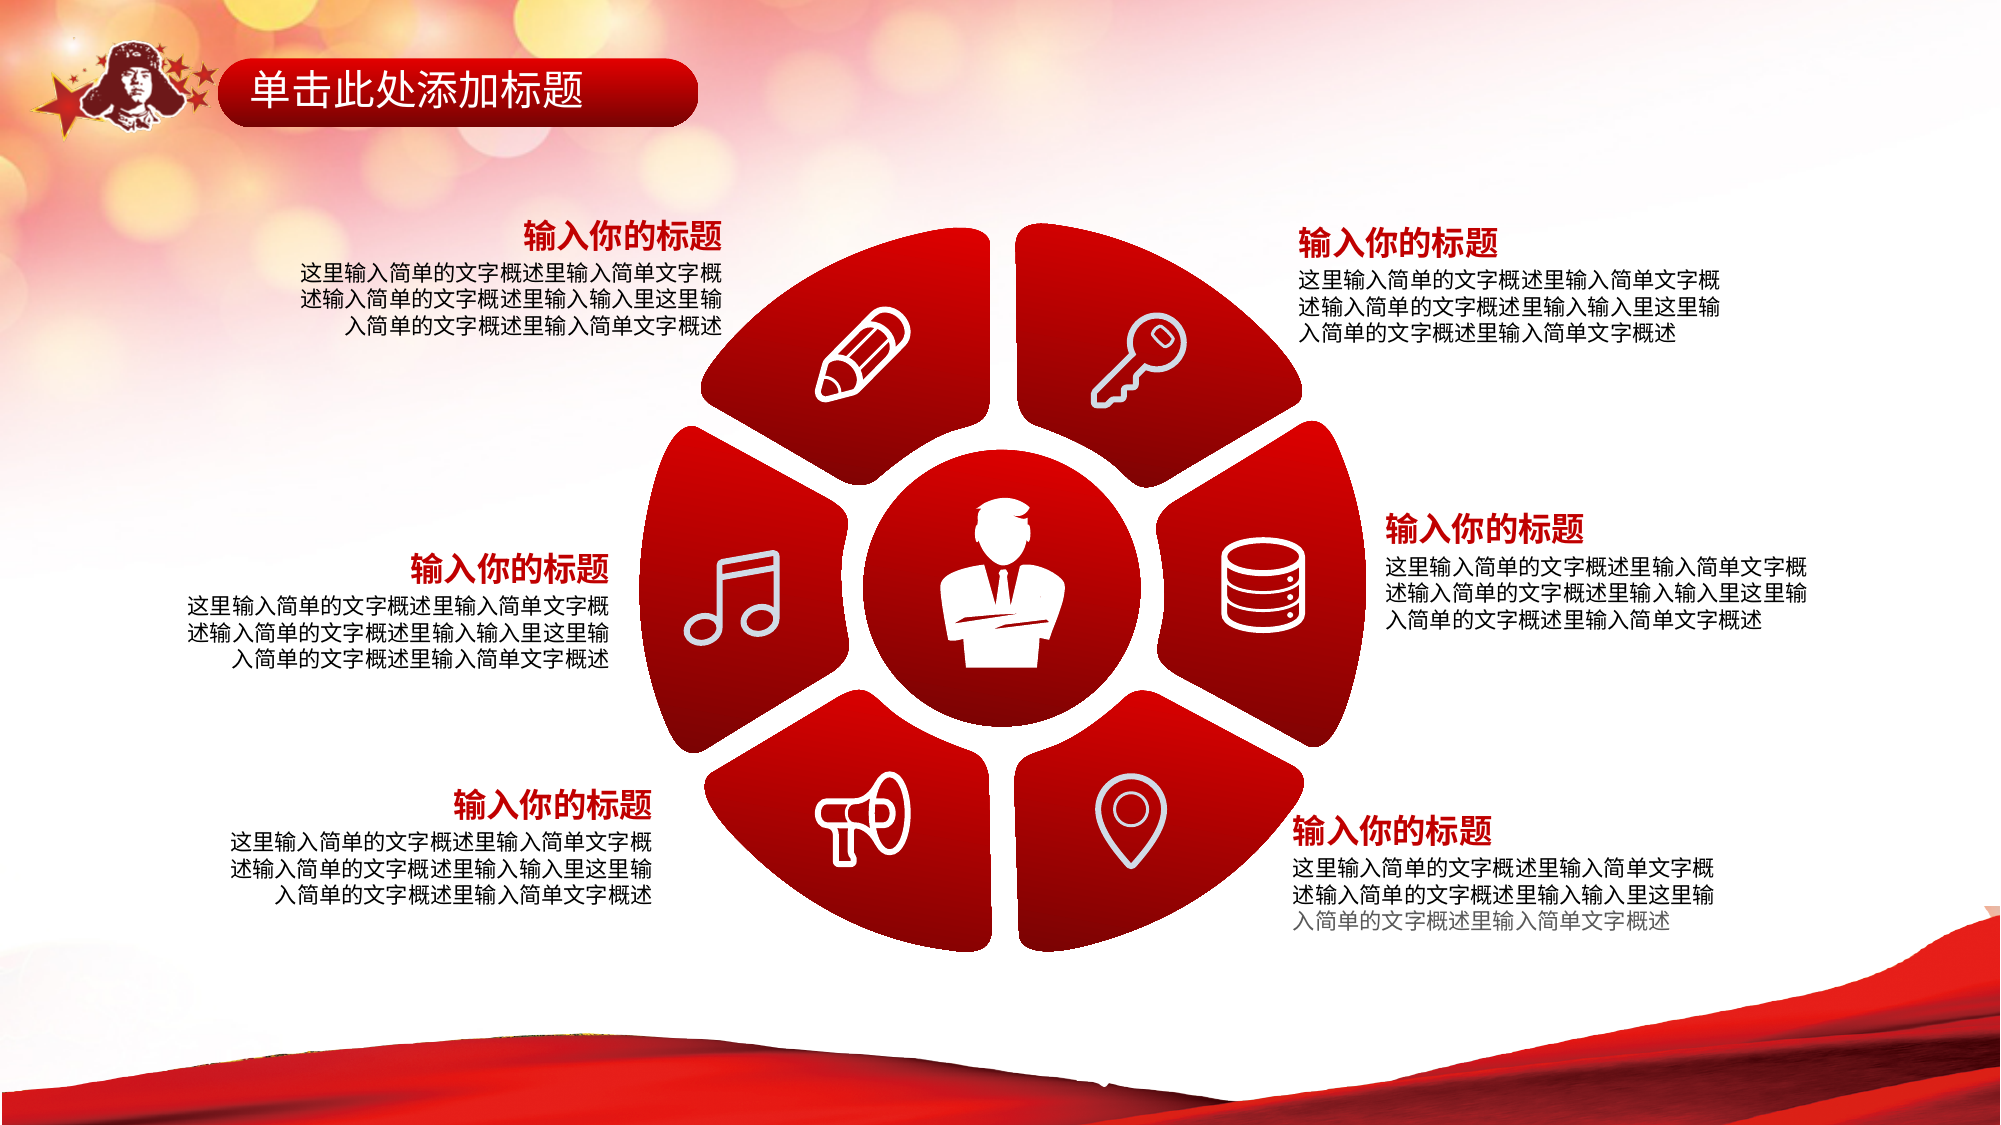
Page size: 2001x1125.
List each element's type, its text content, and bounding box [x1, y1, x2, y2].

text_box 输入你的标题 这里输入简单的文字概述里输入简单文字概述输入简单的文字概述里输入输入里这里输入简单的文字概述里输入简单文字概述 [278, 204, 743, 402]
text_box [229, 57, 700, 129]
text_box [814, 306, 911, 403]
text_box [707, 227, 990, 485]
text_box [704, 689, 991, 906]
text_box [639, 426, 849, 753]
text_box 输入你的标题 这里输入简单的文字概述里输入简单文字概述输入简单的文字概述里输入输入里这里输入简单的文字概述里输入简单文字概述 [1278, 212, 1744, 409]
picture [0, 0, 2001, 1125]
text_box 输入你的标题 这里输入简单的文字概述里输入简单文字概述输入简单的文字概述里输入输入里这里输入简单的文字概述里输入简单文字概述 [165, 537, 631, 735]
text_box [1014, 690, 1304, 906]
text_box 输入你的标题 这里输入简单的文字概述里输入简单文字概述输入简单的文字概述里输入输入里这里输入简单的文字概述里输入简单文字概述 [1272, 799, 1738, 906]
text_box [1015, 223, 1288, 488]
text_box 输入你的标题 这里输入简单的文字概述里输入简单文字概述输入简单的文字概述里输入输入里这里输入简单的文字概述里输入简单文字概述 [1365, 498, 1831, 696]
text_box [1090, 312, 1187, 409]
text_box 输入你的标题 这里输入简单的文字概述里输入简单文字概述输入简单的文字概述里输入输入里这里输入简单的文字概述里输入简单文字概述 [208, 774, 673, 906]
text_box [1156, 420, 1365, 747]
text_box [814, 771, 911, 868]
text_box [863, 449, 1141, 727]
text_box [683, 550, 780, 646]
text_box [1095, 773, 1168, 870]
text_box 单击此处添加标题 [238, 58, 658, 120]
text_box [1221, 537, 1306, 634]
